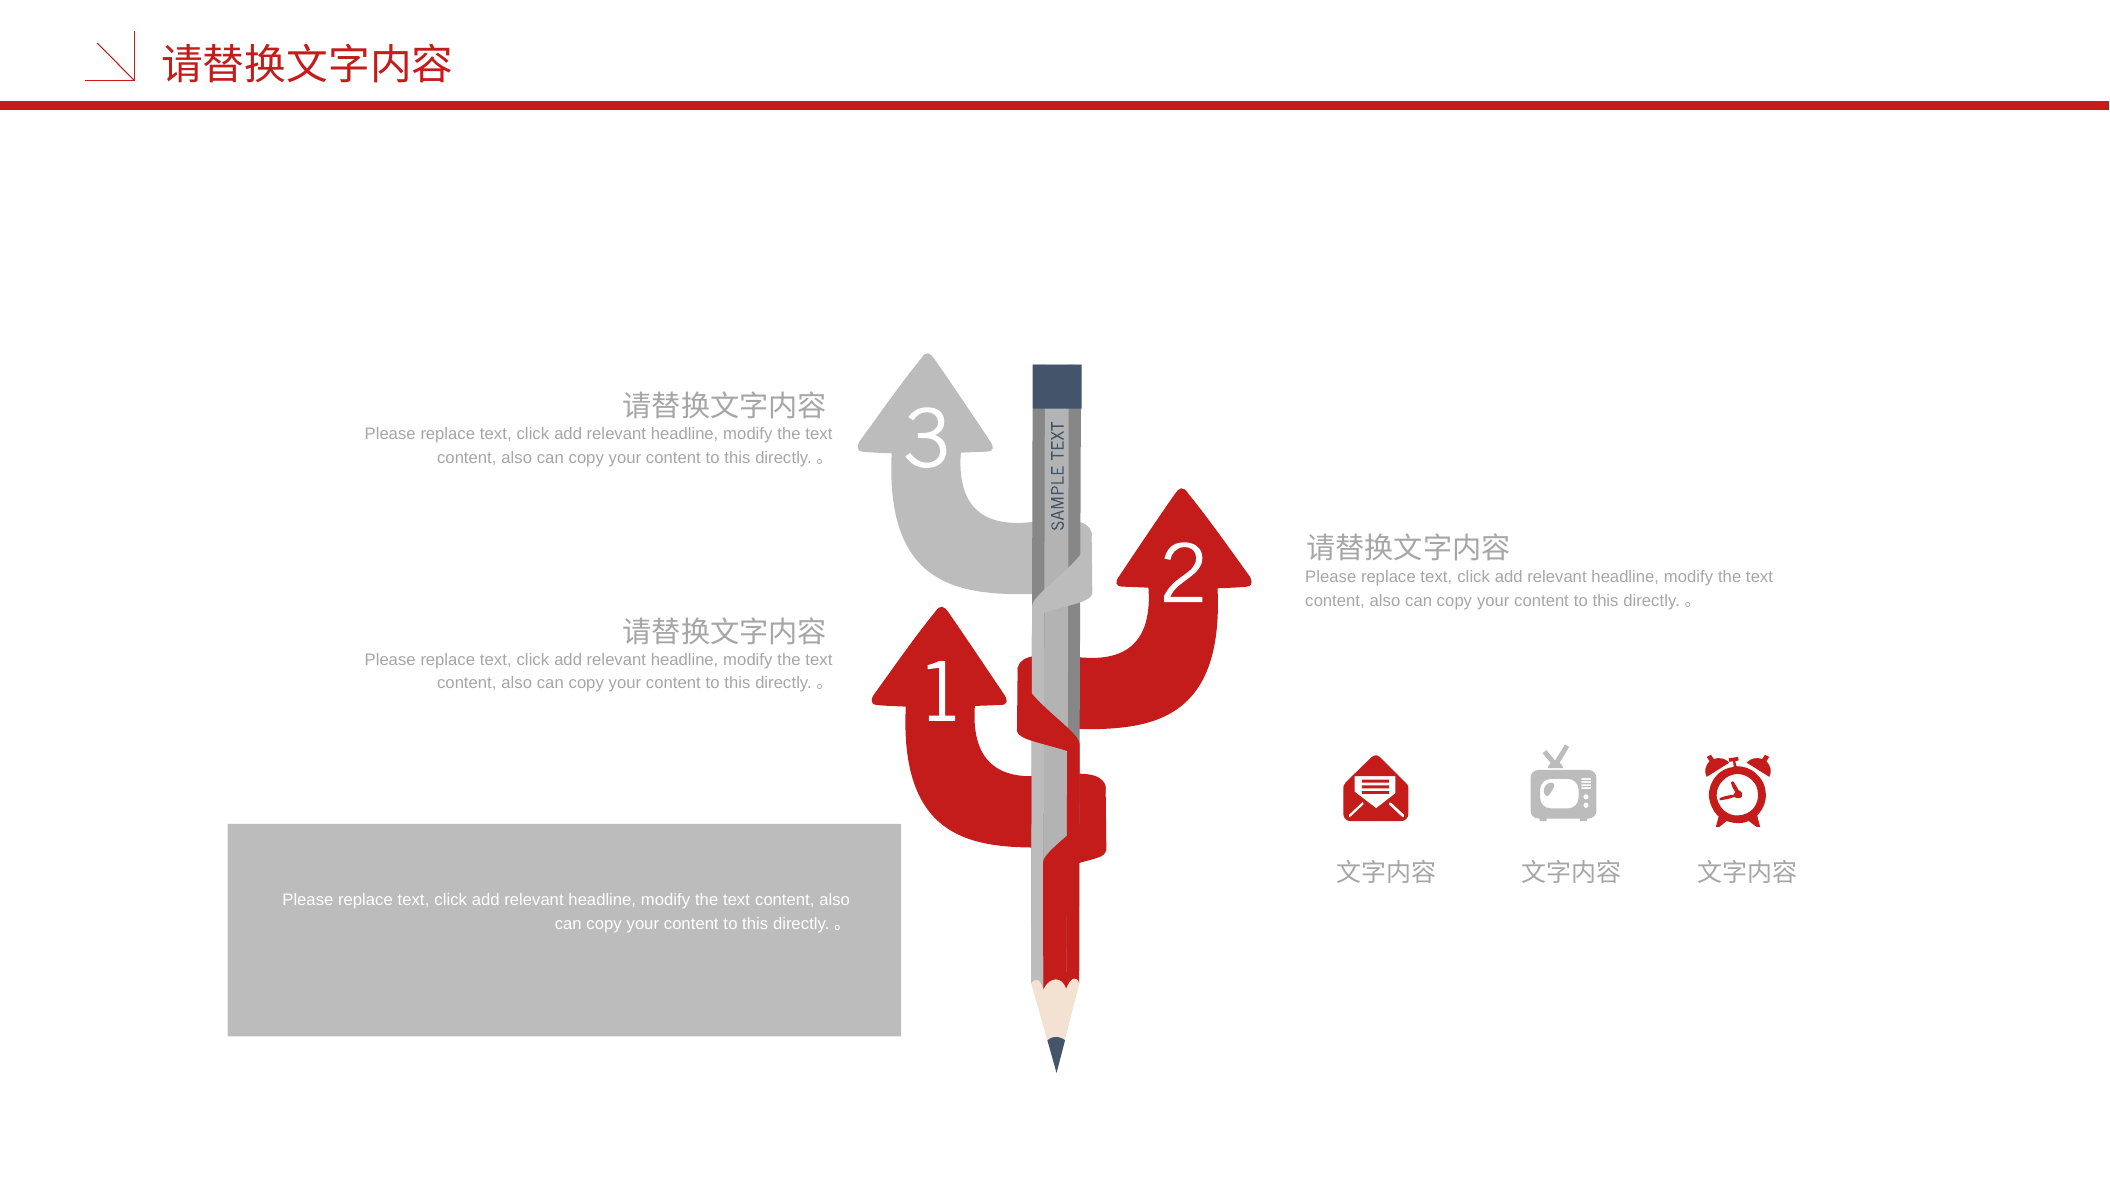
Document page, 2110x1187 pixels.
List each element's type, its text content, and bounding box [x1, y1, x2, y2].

text_box 文字内容 [1503, 842, 1640, 894]
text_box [227, 823, 902, 1037]
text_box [854, 350, 1255, 1073]
text_box 文字内容 [1317, 842, 1455, 894]
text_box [323, 372, 848, 474]
text_box [1746, 754, 1771, 777]
text_box 请替换文字内容 [145, 22, 500, 94]
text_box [323, 598, 848, 699]
text_box 文字内容 [1678, 842, 1816, 894]
text_box [1343, 755, 1409, 822]
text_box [1290, 514, 1816, 617]
text_box [1530, 744, 1597, 822]
text_box [1705, 754, 1766, 827]
